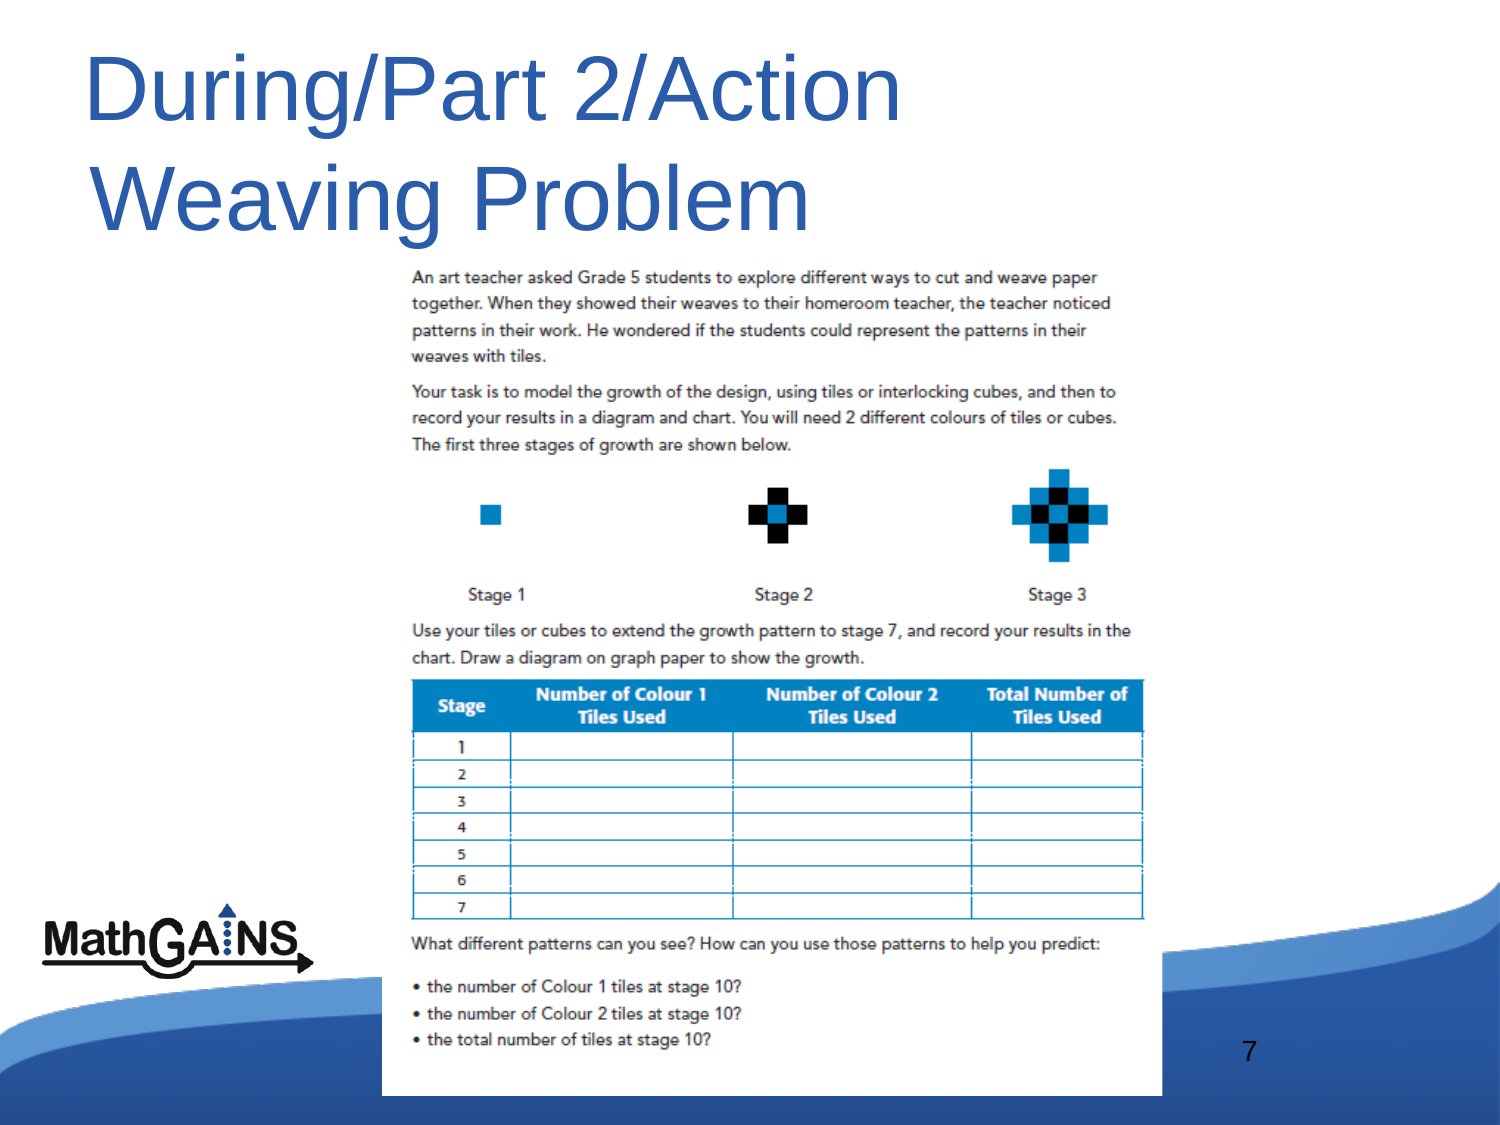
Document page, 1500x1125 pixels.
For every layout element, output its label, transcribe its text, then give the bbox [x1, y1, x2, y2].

title During/Part 2/Action Weaving Problem [74, 14, 1426, 263]
slide_number 7 [1223, 1023, 1277, 1075]
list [381, 262, 1163, 1096]
picture [0, 878, 1500, 1125]
